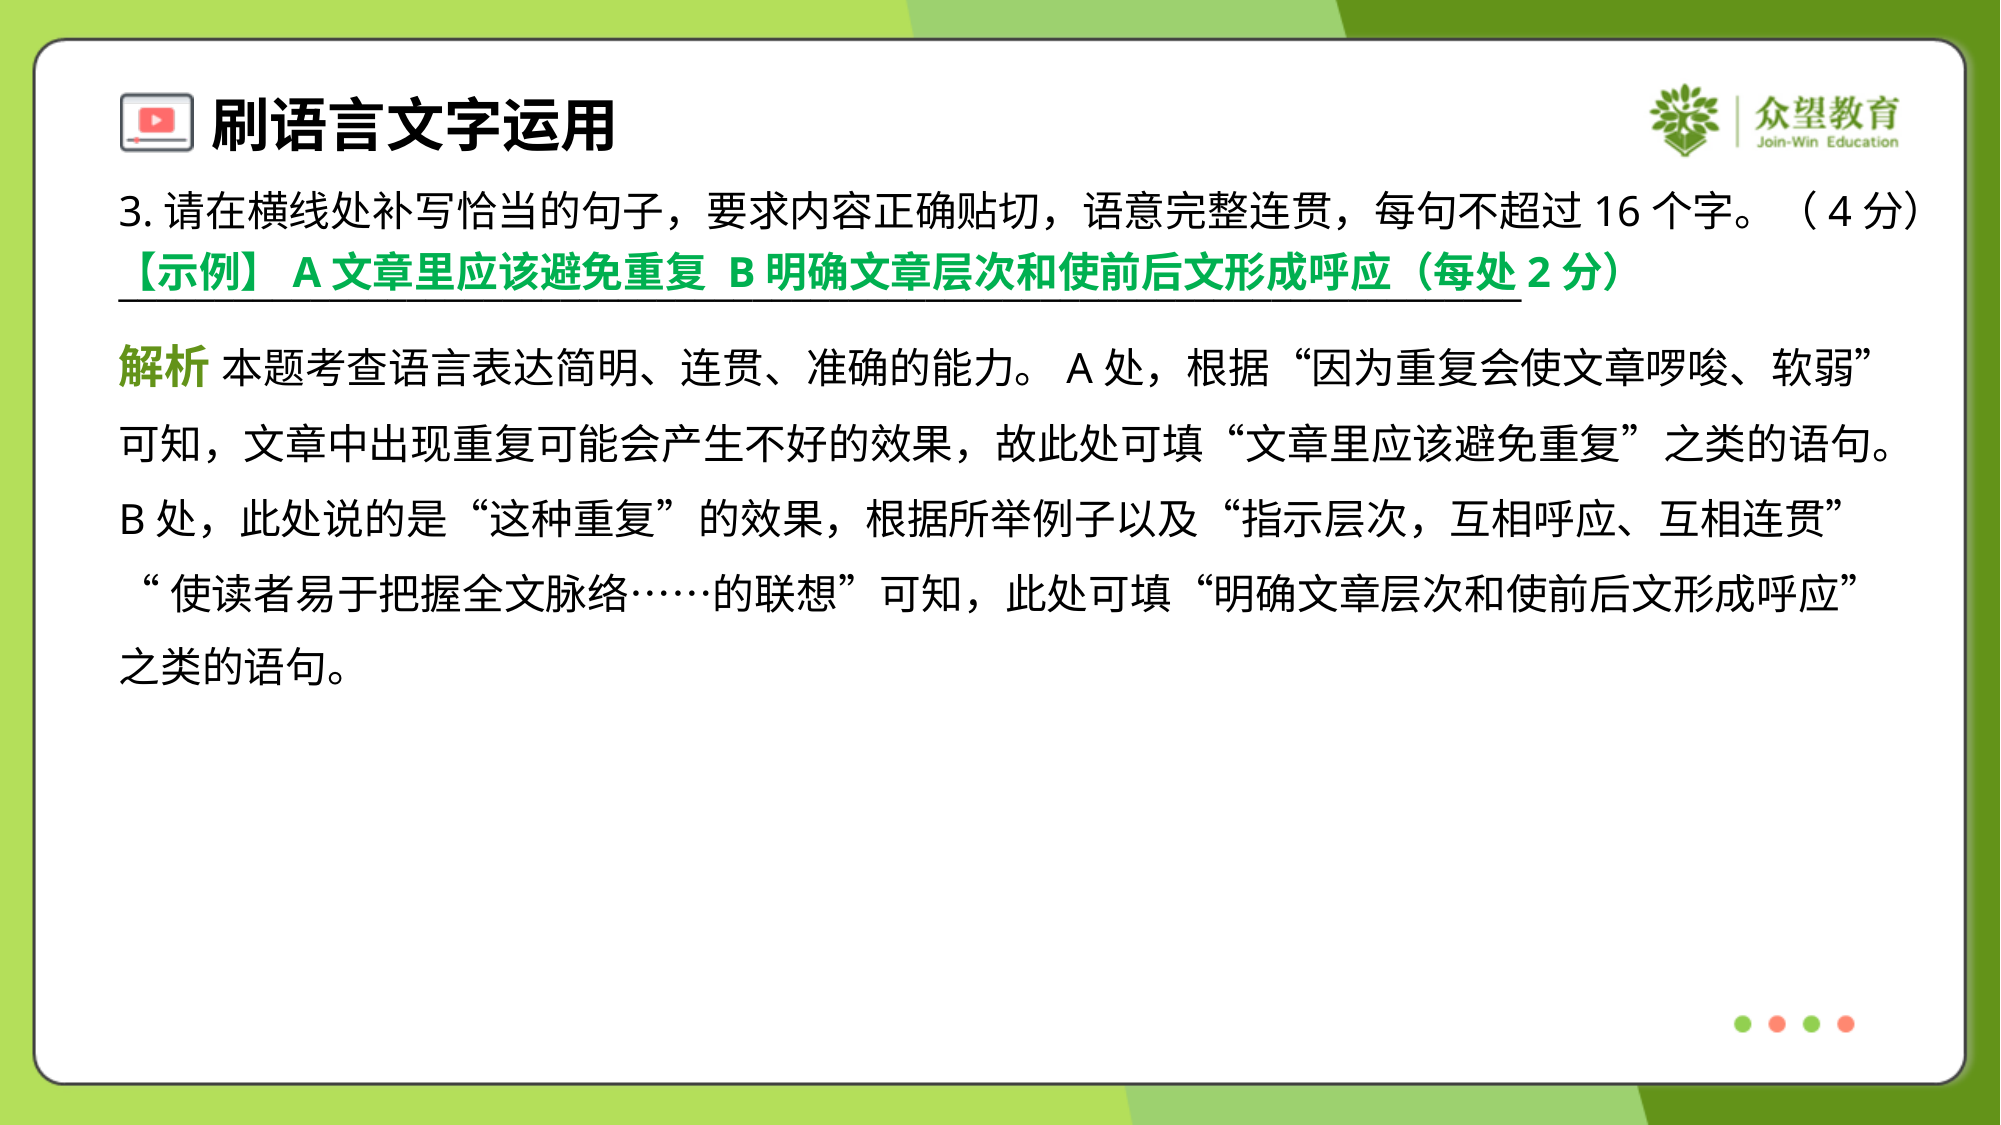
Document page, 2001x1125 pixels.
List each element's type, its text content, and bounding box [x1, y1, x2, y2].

picture [0, 0, 2000, 1125]
text_box 3.请在横线处补写恰当的句子，要求内容正确贴切，语意完整连贯，每句不超过16个字。（4分） _________________________________________________________________________ [118, 159, 1913, 298]
text_box 【示例】A文章里应该避免重复 B明确文章层次和使前后文形成呼应（每处2分） [124, 224, 1636, 289]
text_box 解析 本题考查语言表达简明、连贯、准确的能力。A处，根据“因为重复会使文章啰唆、软弱” 可知，文章中出现重复可能会产生不好的效果，故此处可填“文章里应该避免重复”之类的语句。 B处，此处说的是“这种重复”的效果，根据所举例子以及“指示层次，互相呼应、互相连贯” “使读者易于把握全文脉络……的联想”可知，此处可填“明确文章层次和使前后文形成呼应” 之类的语句。 [118, 315, 1883, 683]
